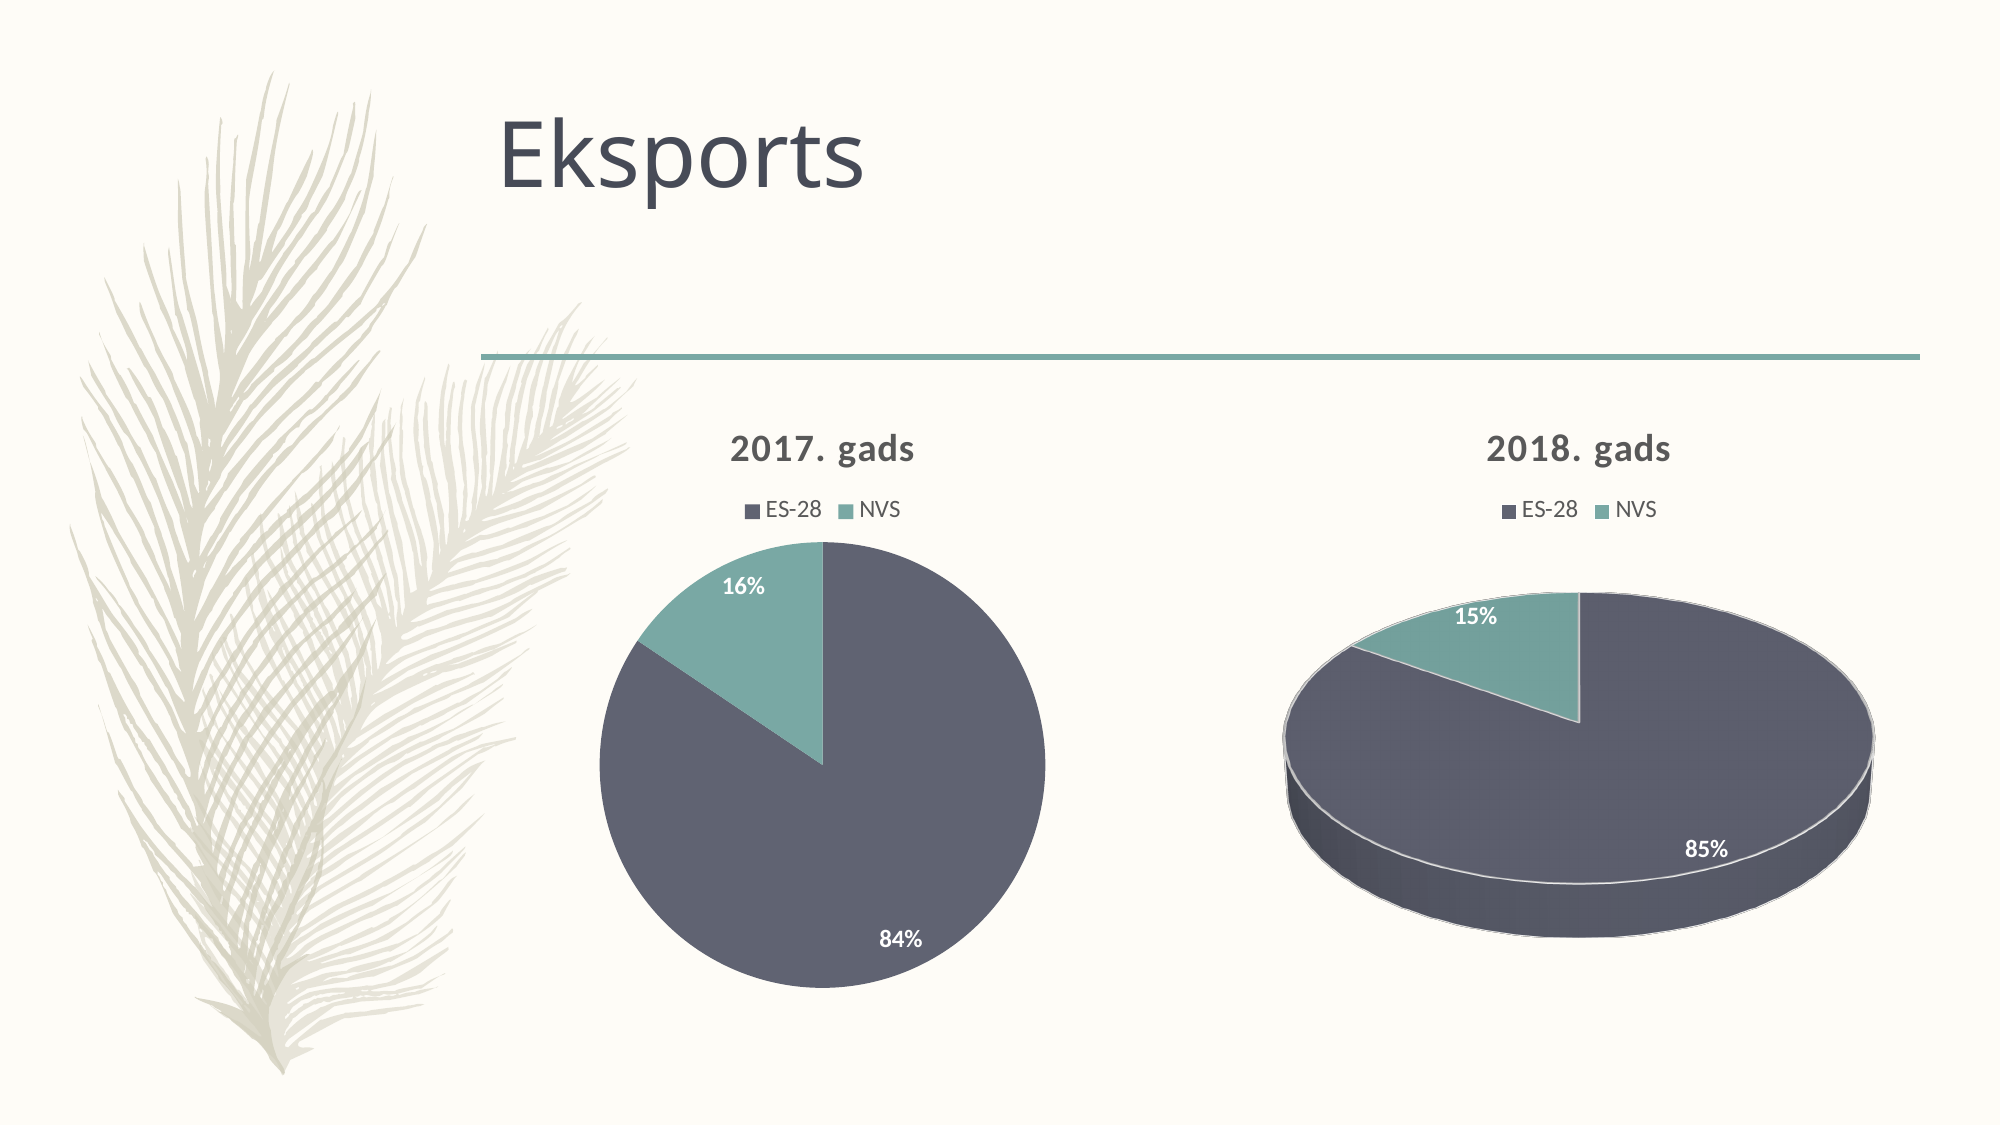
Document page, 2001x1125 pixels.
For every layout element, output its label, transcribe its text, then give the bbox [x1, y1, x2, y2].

chart [480, 399, 1164, 1001]
chart [1237, 399, 1921, 1001]
title Eksports [481, 93, 1920, 350]
